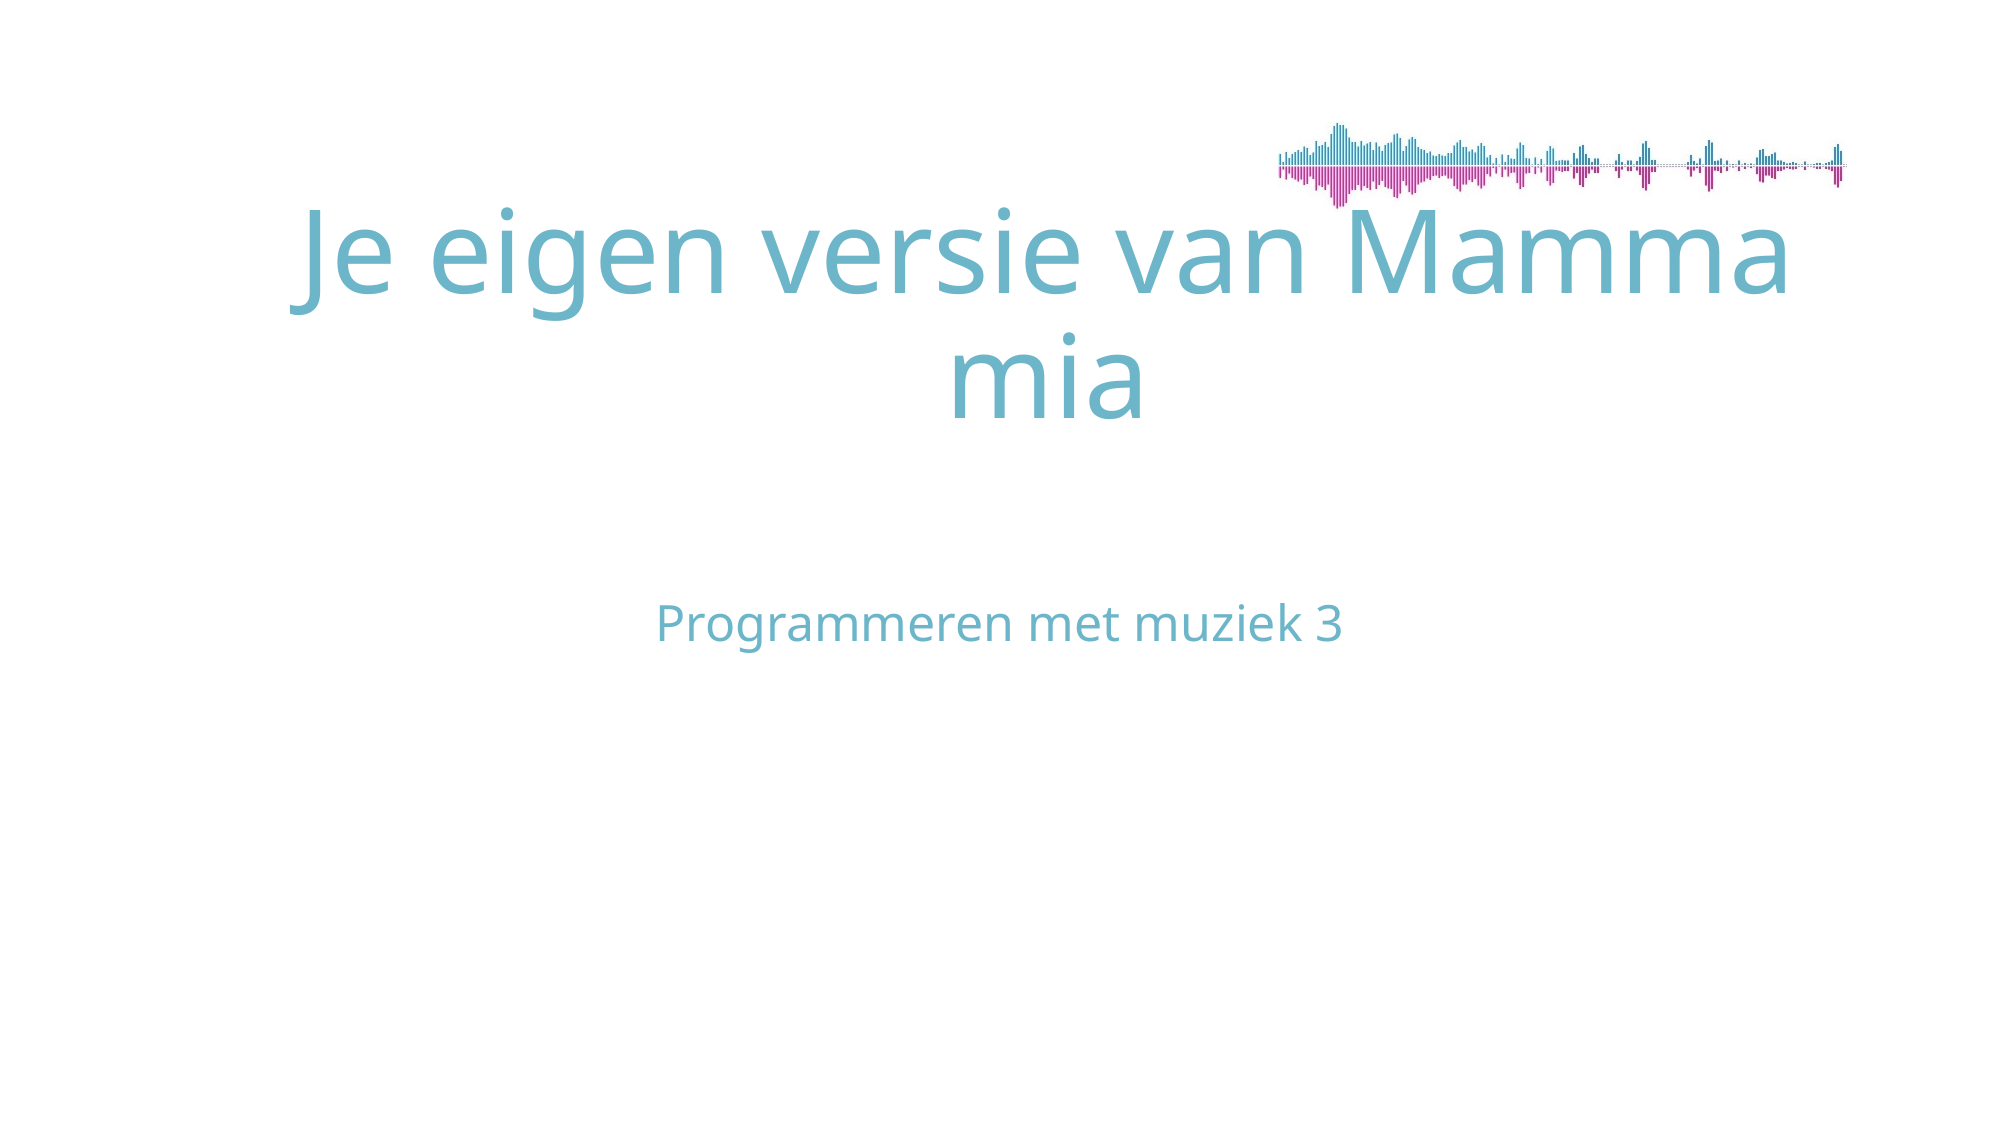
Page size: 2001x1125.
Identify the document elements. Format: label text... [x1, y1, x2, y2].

picture [1278, 121, 1847, 184]
subtitle Programmeren met muziek 3 [249, 590, 1750, 863]
title Je eigen versie van Mamma mia [209, 184, 1886, 591]
